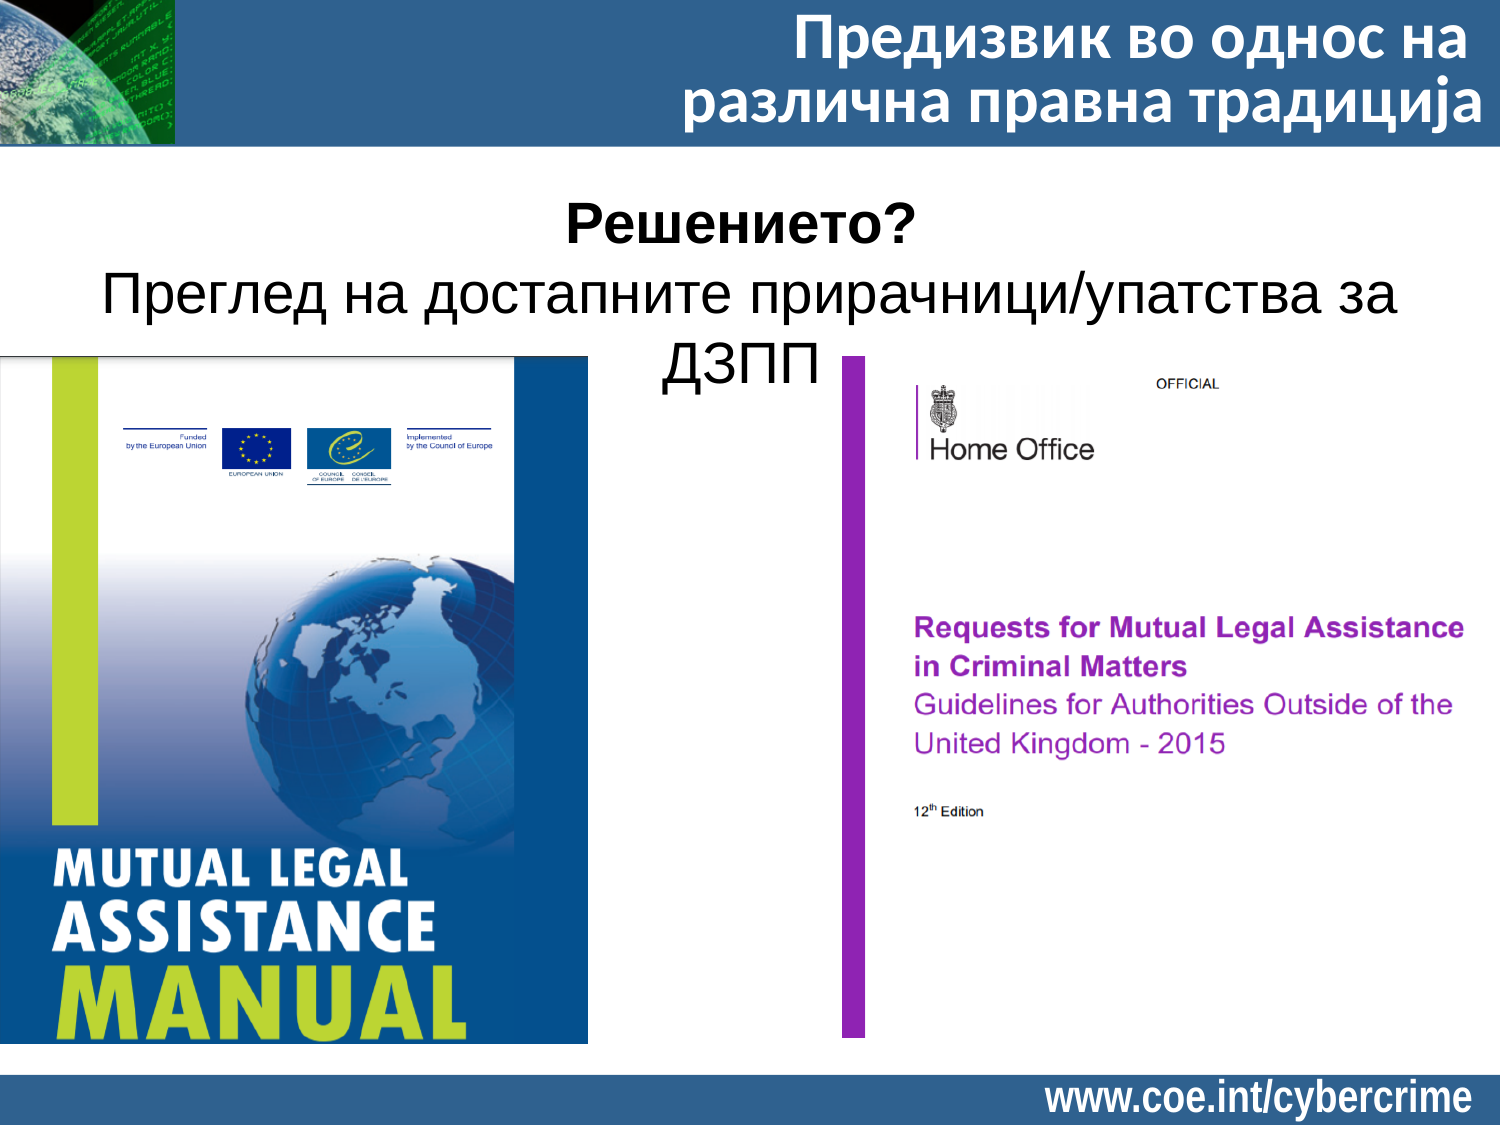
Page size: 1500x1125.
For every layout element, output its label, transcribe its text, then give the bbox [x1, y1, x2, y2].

picture [0, 0, 175, 144]
text_box Решението? Преглед на достапните прирачници/упатства за ДЗПП [19, 177, 1481, 403]
text_box Предизвик во однос на различна правна традиција [177, 0, 1500, 149]
picture [0, 356, 588, 1044]
picture [842, 356, 1500, 1054]
text_box [0, 1073, 1030, 1125]
text_box www.coe.int/cybercrime [1030, 1061, 1500, 1125]
